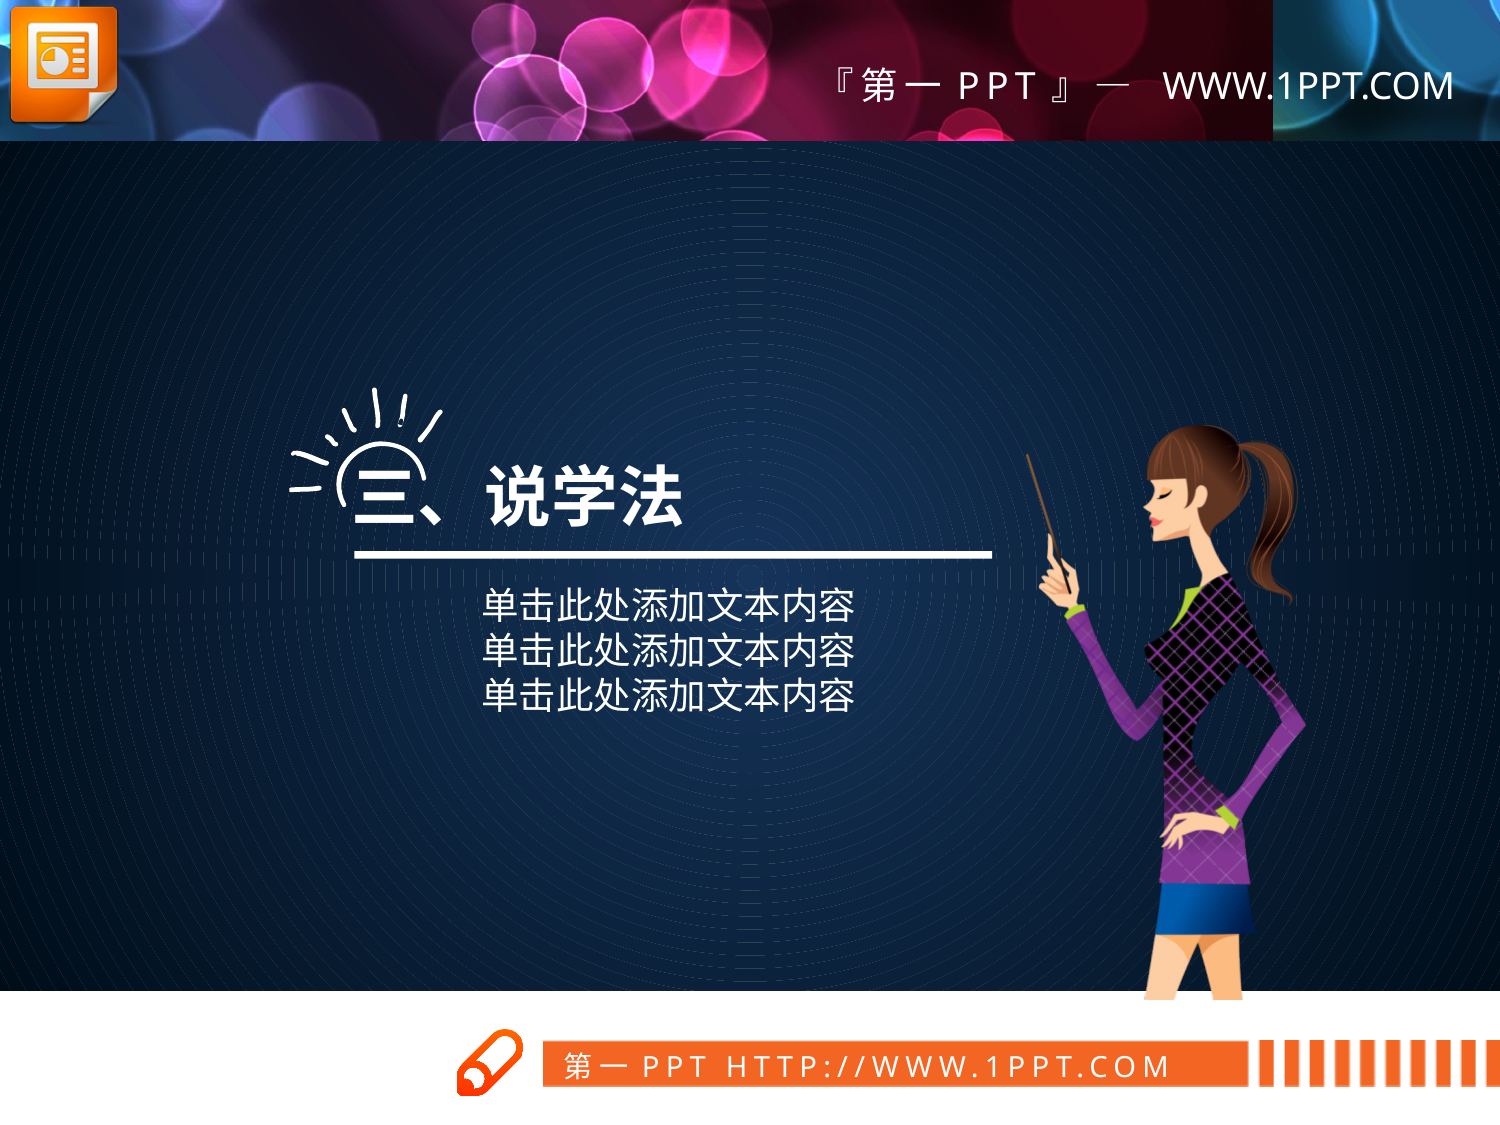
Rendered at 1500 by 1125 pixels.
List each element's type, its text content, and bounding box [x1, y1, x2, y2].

text_box 单击此处添加文本内容 单击此处添加文本内容 单击此处添加文本内容 [466, 574, 880, 725]
text_box [354, 551, 993, 559]
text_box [288, 386, 833, 544]
picture [1026, 425, 1306, 1000]
picture [543, 1040, 1500, 1087]
picture [0, 0, 1500, 141]
